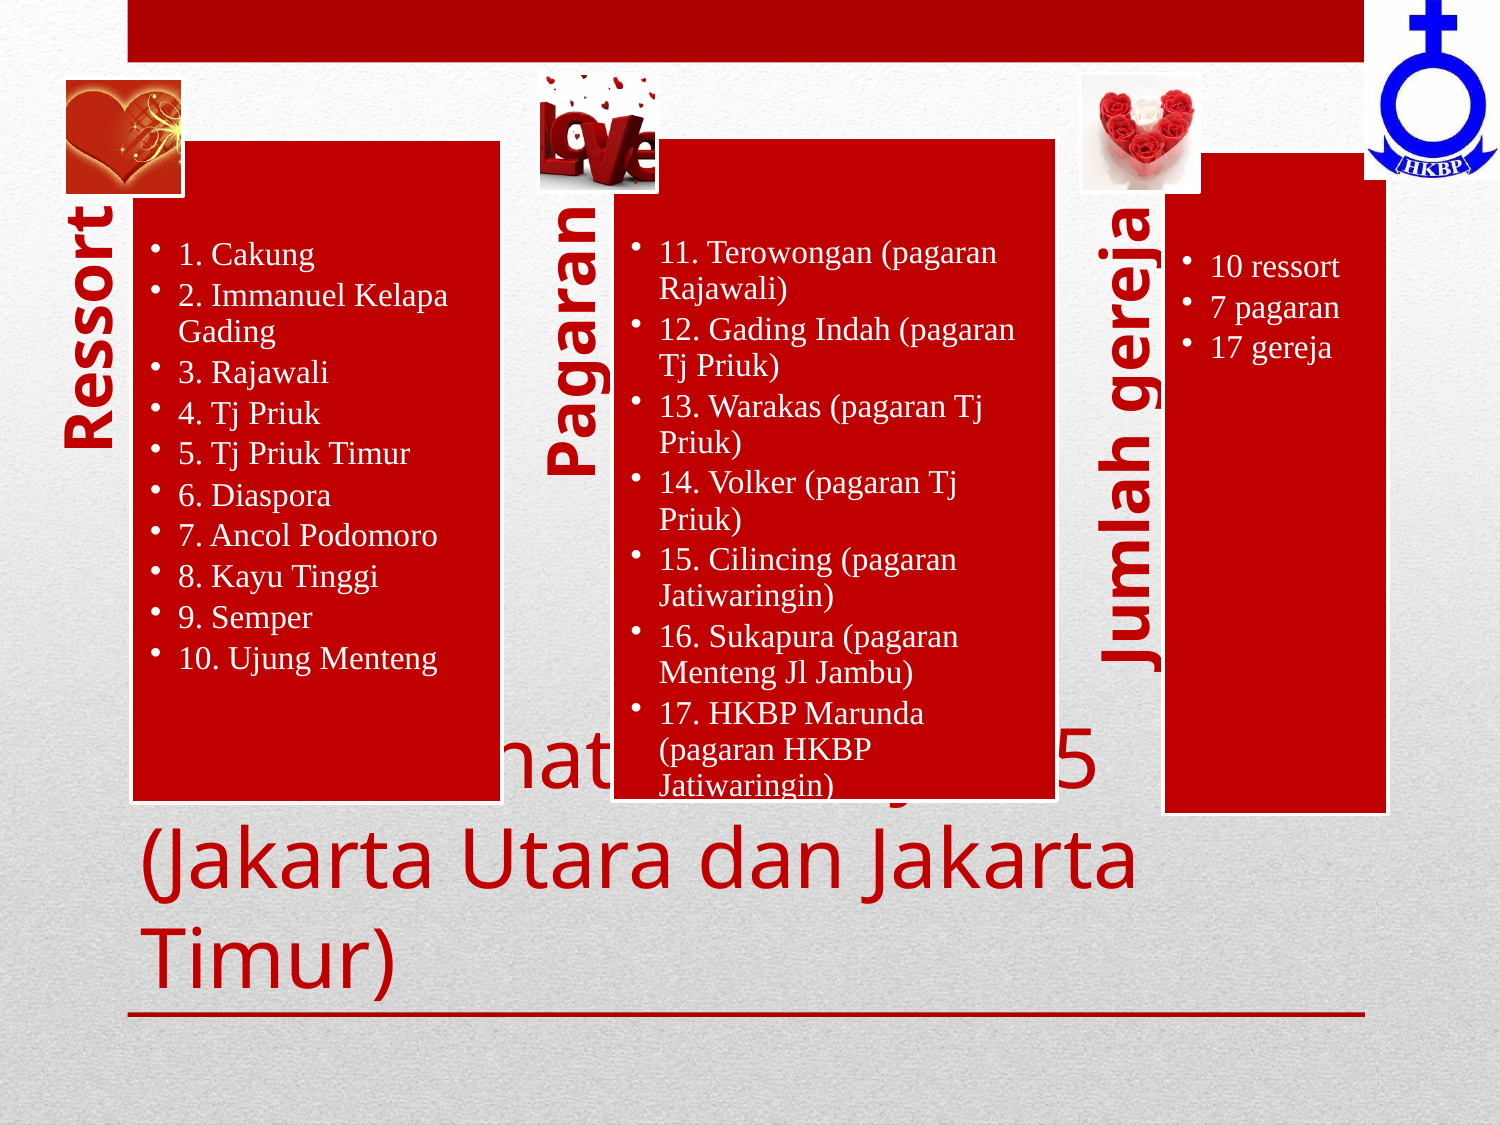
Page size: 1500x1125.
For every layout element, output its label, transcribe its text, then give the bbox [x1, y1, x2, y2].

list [28, 18, 1389, 871]
picture [1363, 0, 1500, 181]
title E. Koordinator Wilayah 5 (Jakarta Utara dan Jakarta Timur) [125, 750, 1400, 1013]
